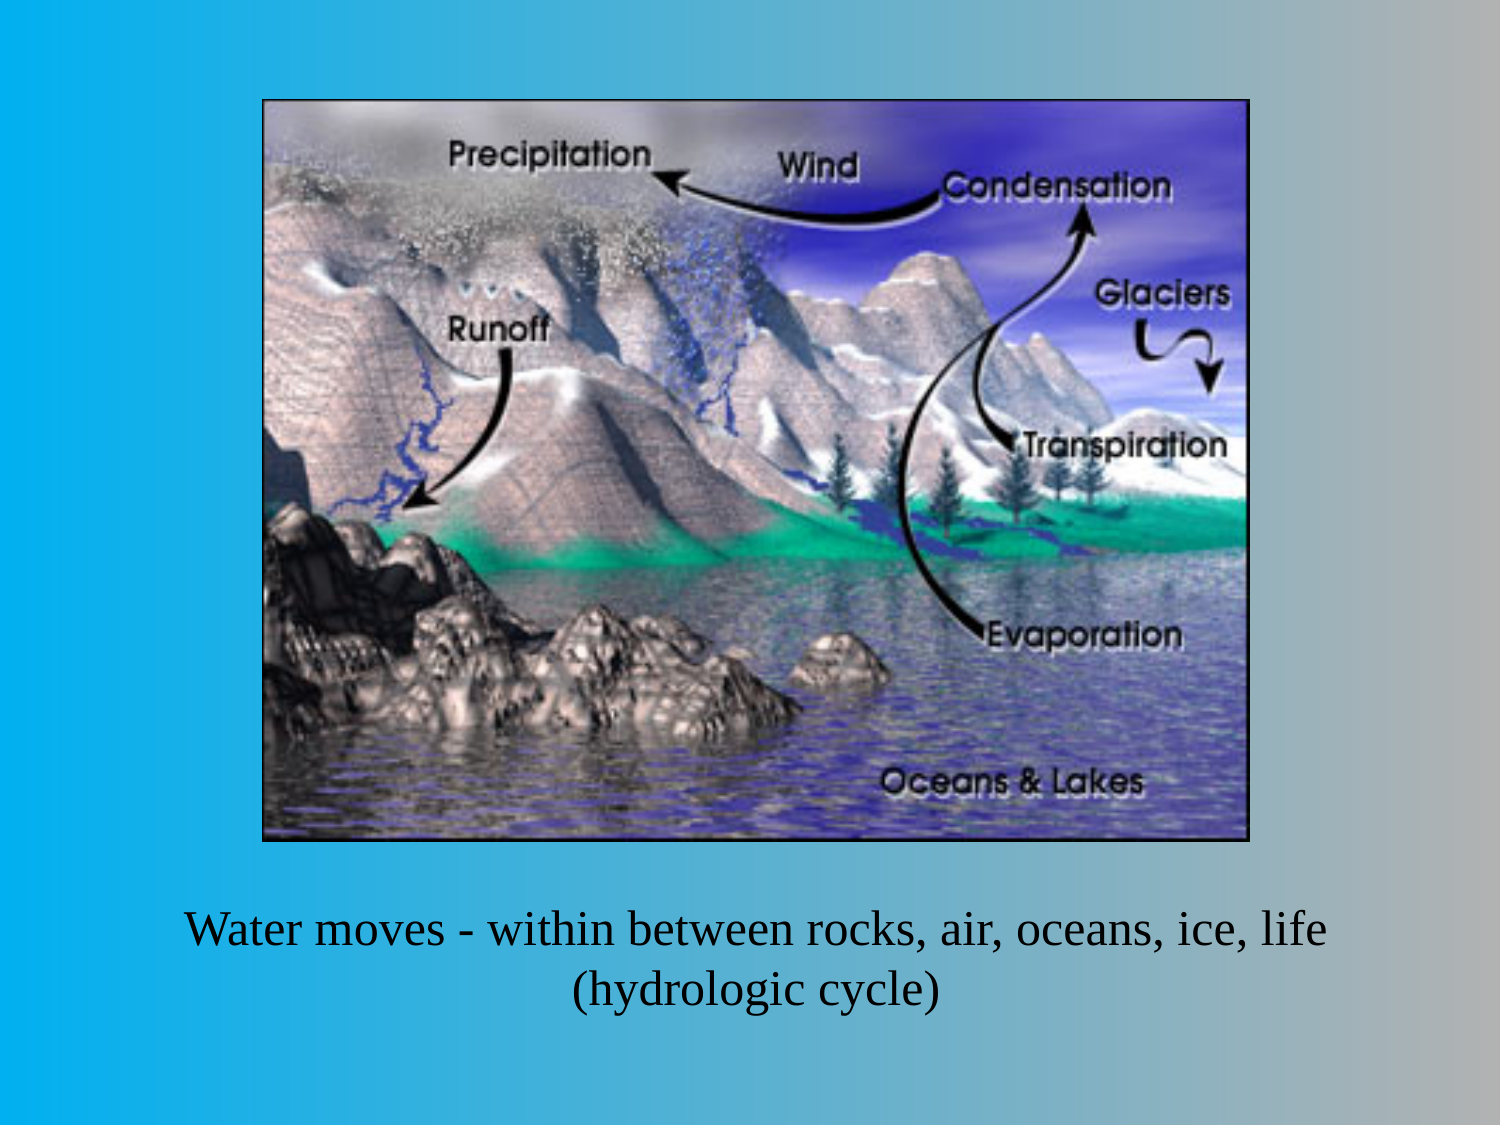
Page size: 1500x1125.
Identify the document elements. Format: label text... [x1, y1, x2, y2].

picture [262, 99, 1251, 843]
text_box Water moves - within between rocks, air, oceans, ice, life (hydrologic cycle) [165, 887, 1348, 1023]
